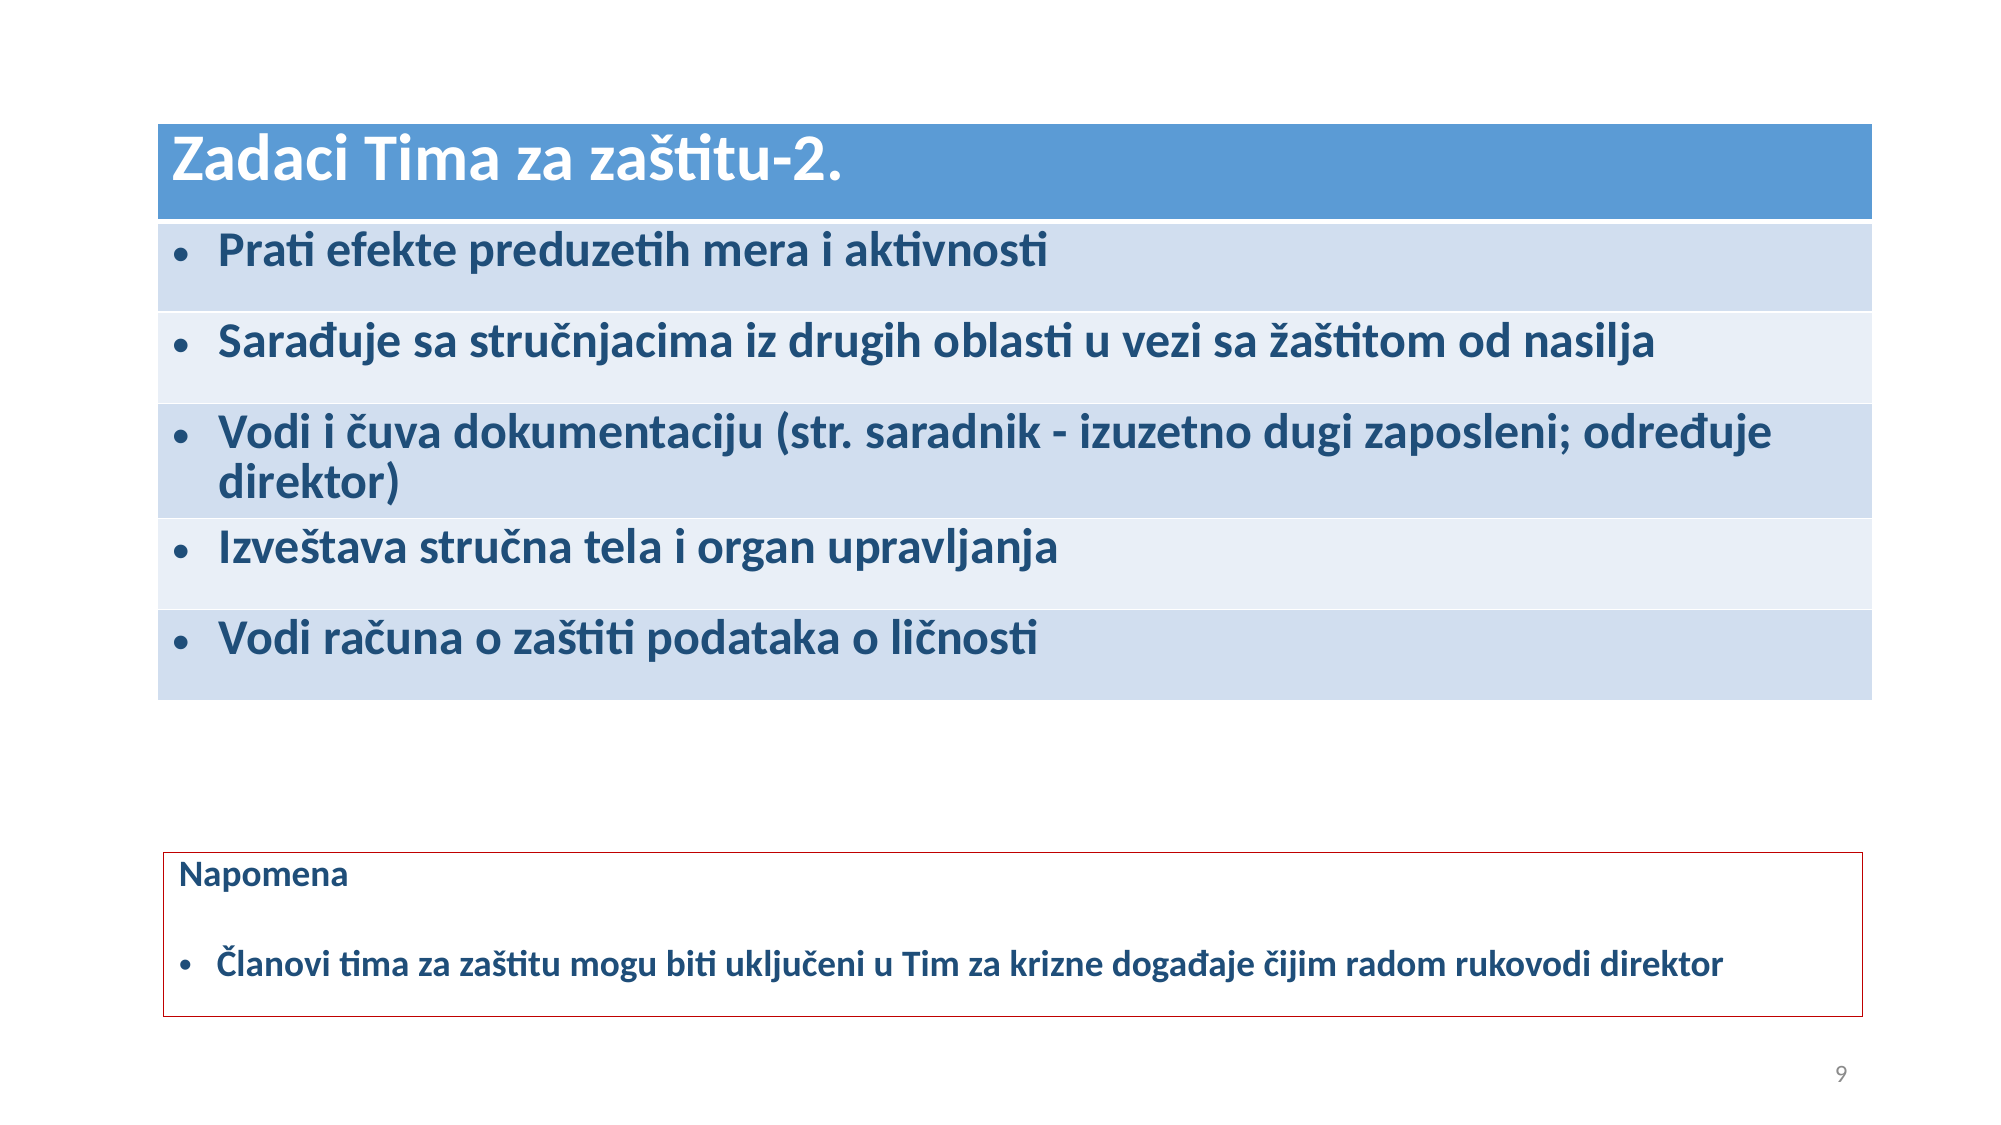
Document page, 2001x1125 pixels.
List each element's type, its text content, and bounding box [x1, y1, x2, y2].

table_cell Vodi računa o zaštiti podataka o ličnosti [158, 610, 1872, 700]
table_header Zadaci Tima za zaštitu-2. [158, 124, 1872, 219]
table_cell Prati efekte preduzetih mera i aktivnosti [158, 224, 1872, 311]
table_cell Izveštava stručna tela i organ upravljanja [158, 519, 1872, 609]
table_cell Sarađuje sa stručnjacima iz drugih oblasti u vezi sa žaštitom od nasilja [158, 313, 1872, 403]
table_cell Vodi i čuva dokumentaciju (str. saradnik - izuzetno dugi zaposleni; određuje direktor) [158, 404, 1872, 518]
text_box Napomena Članovi tima za zaštitu mogu biti uključeni u Tim za krizne događaje čijim radom rukovodi direktor [163, 852, 1863, 1017]
slide_number 9 [1412, 1042, 1863, 1103]
